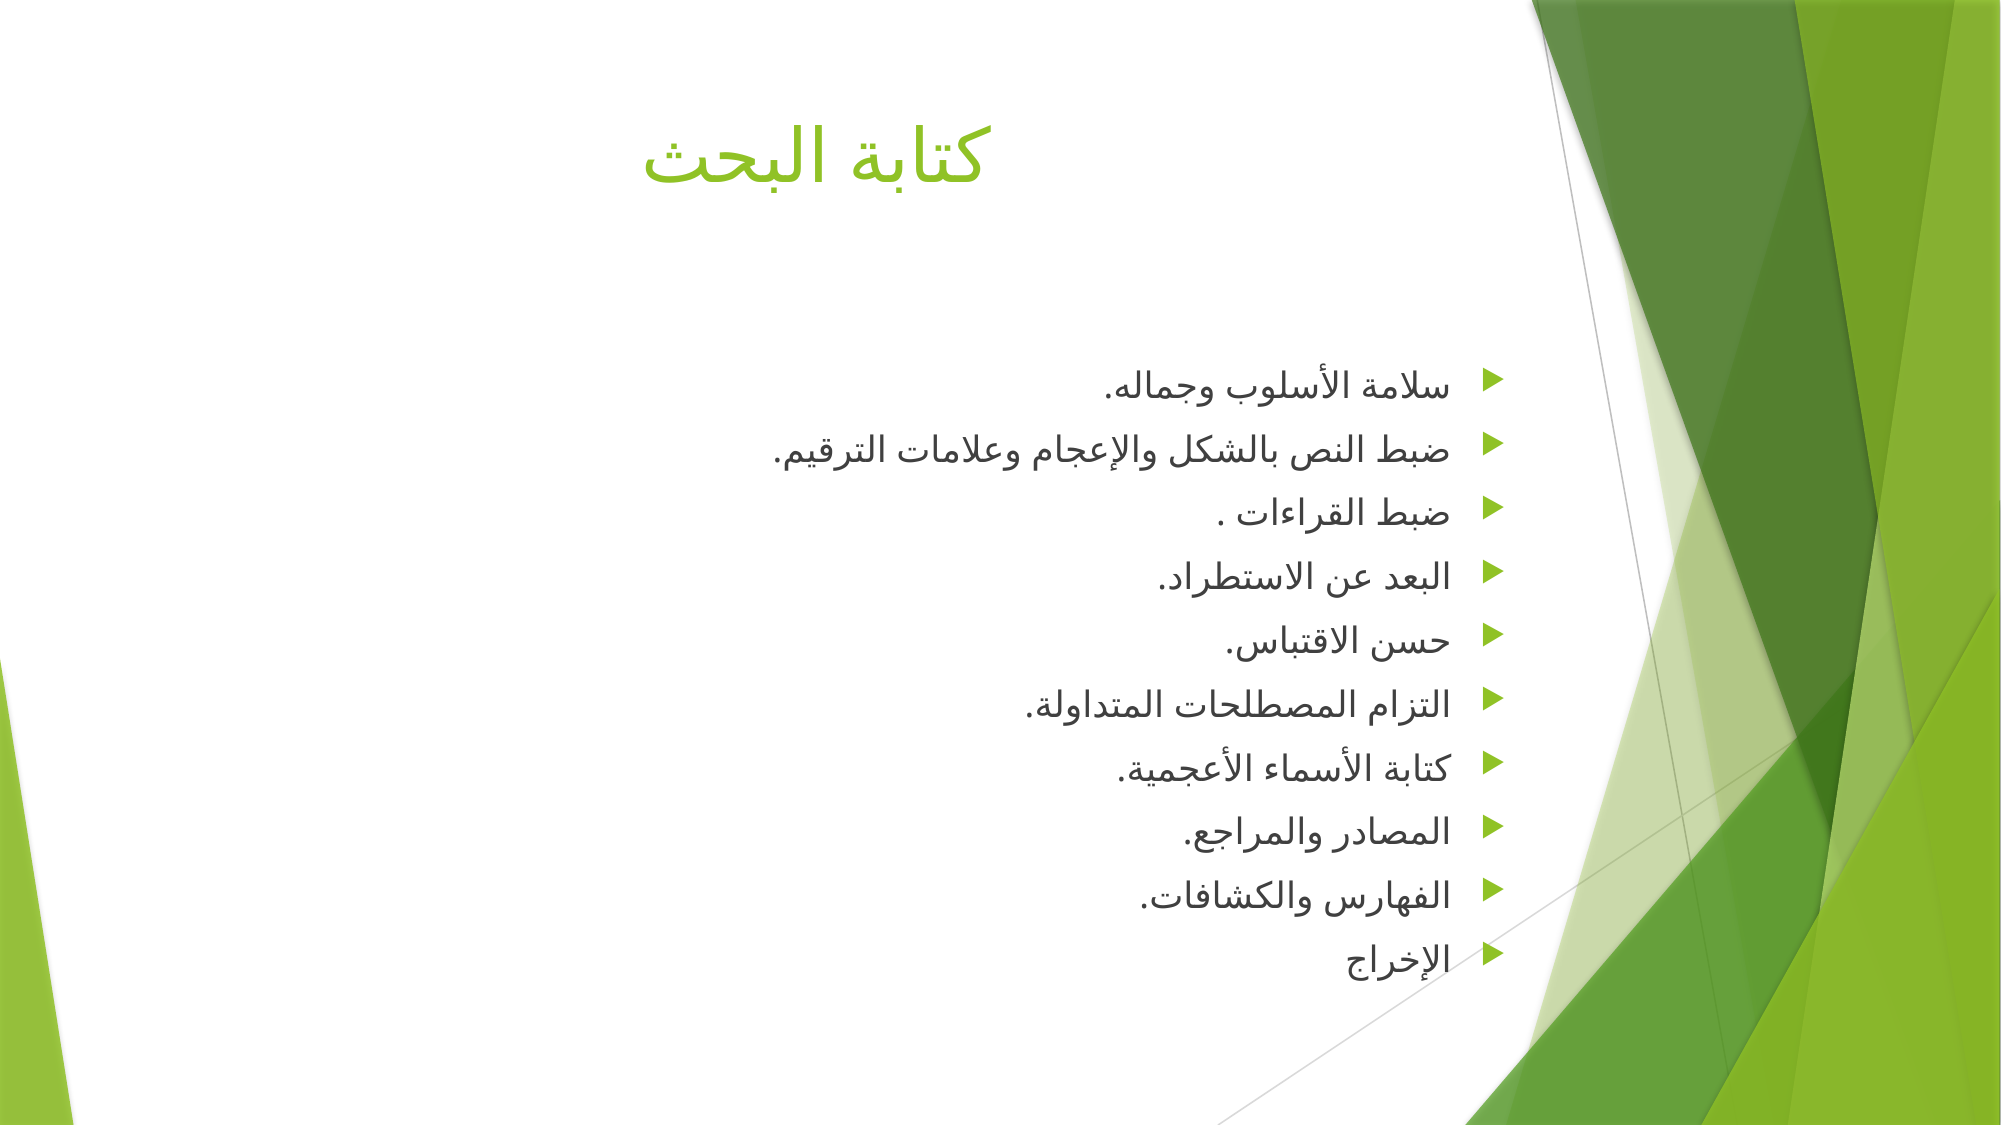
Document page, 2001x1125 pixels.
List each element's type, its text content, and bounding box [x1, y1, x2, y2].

title كتابة البحث [111, 99, 1522, 317]
list سلامة الأسلوب وجماله. ضبط النص بالشكل والإعجام وعلامات الترقيم. ضبط القراءات . البعد عن الاستطراد. حسن الاقتباس. التزام المصطلحات المتداولة. كتابة الأسماء الأعجمية. المصادر والمراجع. الفهارس والكشافات. الإخراج [111, 354, 1522, 992]
